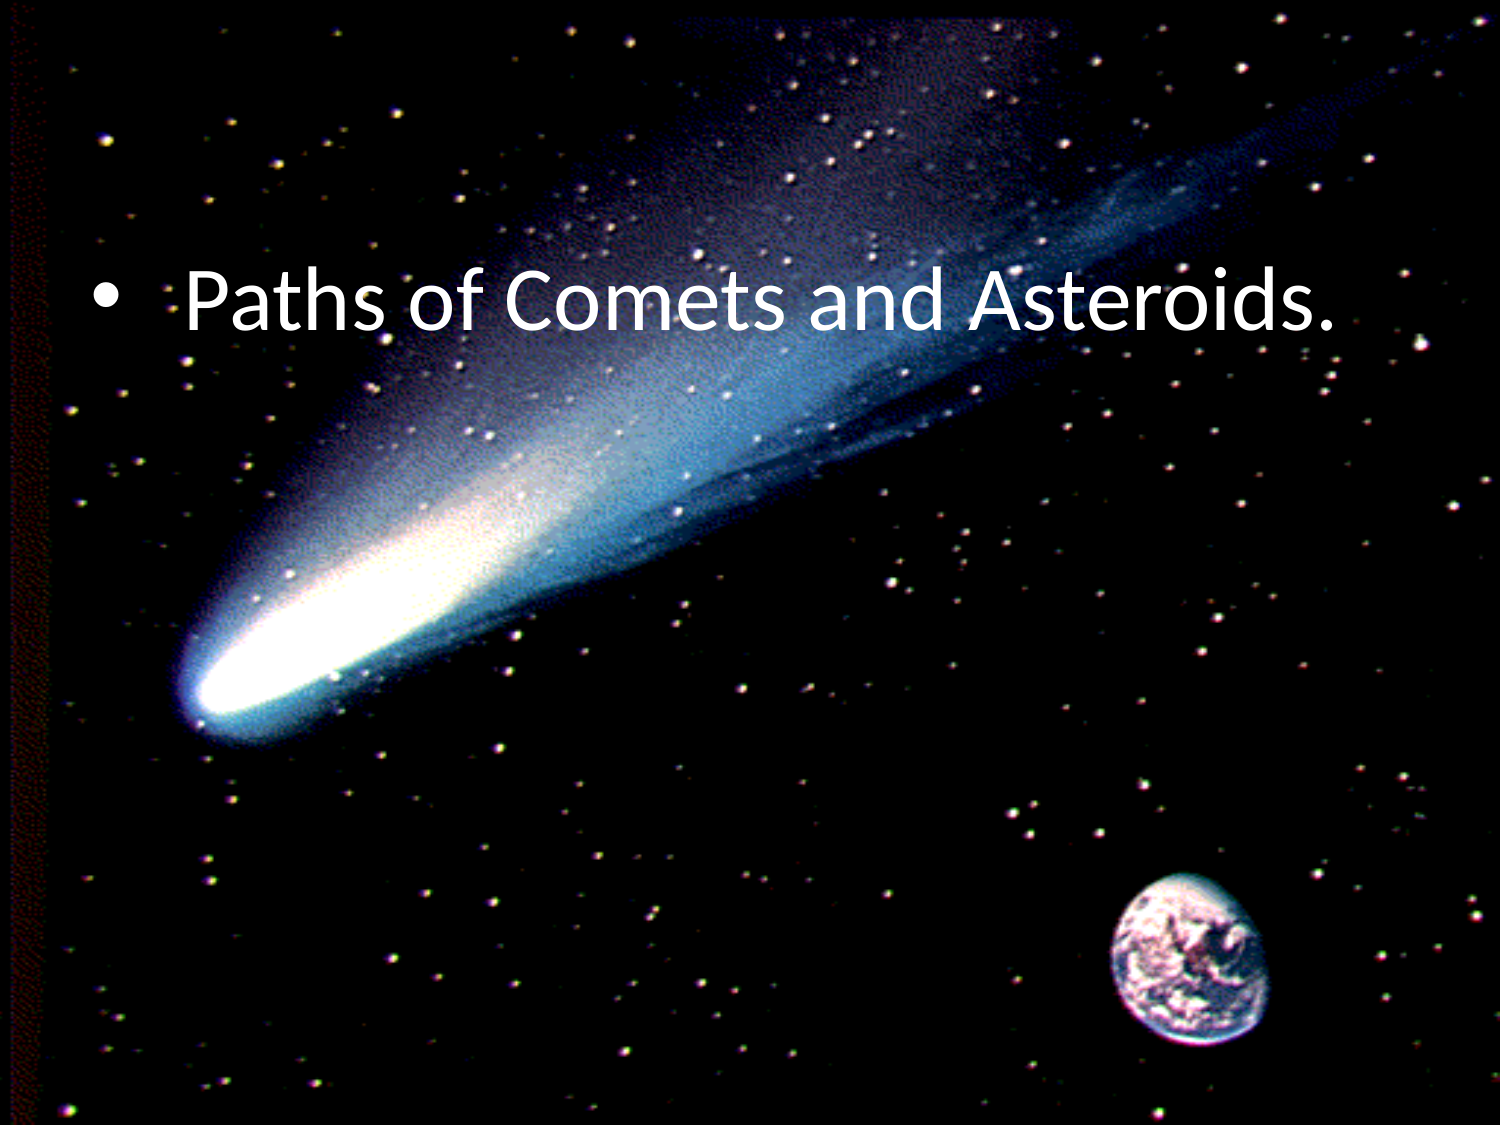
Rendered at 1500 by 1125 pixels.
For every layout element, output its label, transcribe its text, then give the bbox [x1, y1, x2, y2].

title Paths of Comets and Asteroids. [75, 45, 1425, 763]
picture [0, 0, 1500, 1125]
